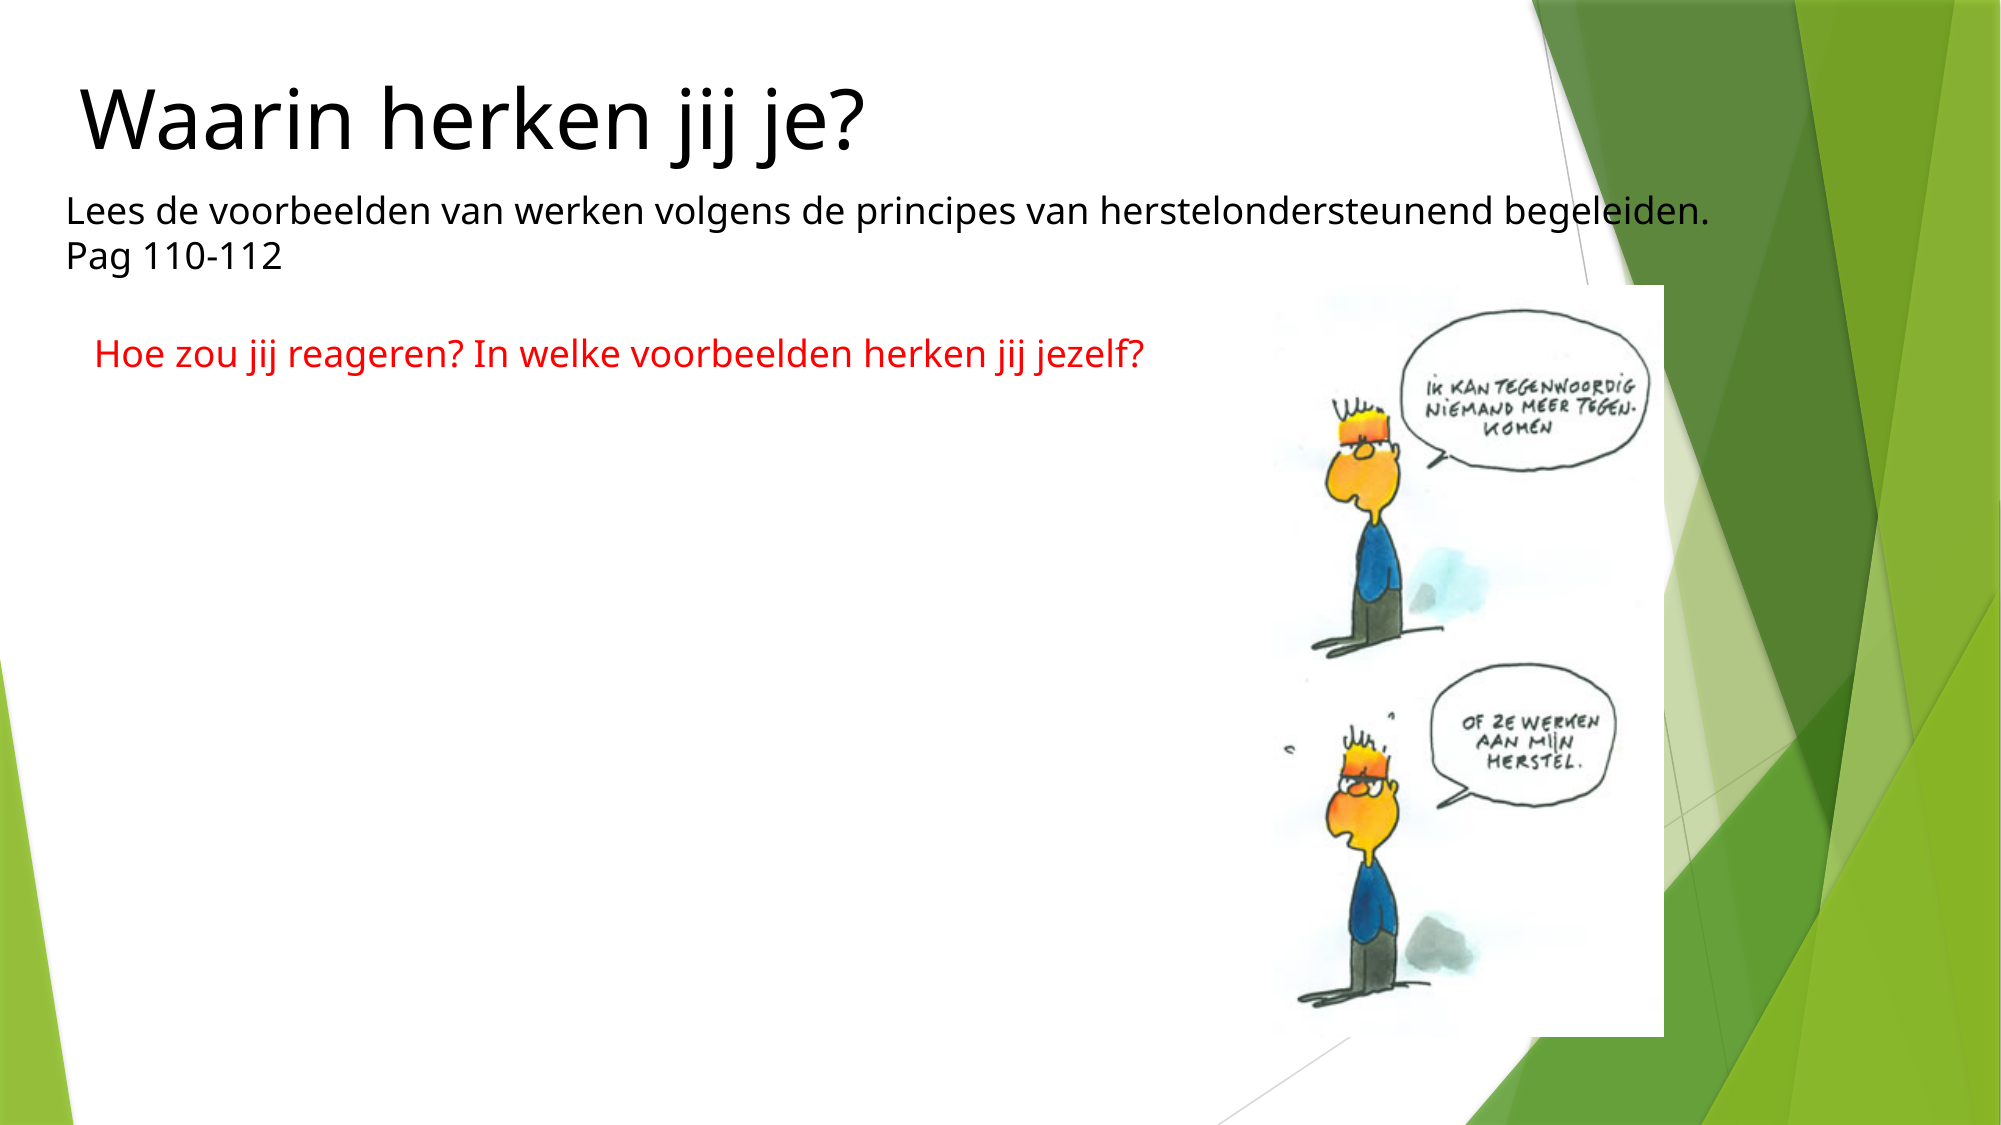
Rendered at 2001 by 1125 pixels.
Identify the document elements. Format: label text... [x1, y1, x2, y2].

text_box Hoe zou jij reageren? In welke voorbeelden herken jij jezelf? [79, 322, 1161, 383]
text_box Lees de voorbeelden van werken volgens de principes van herstelondersteunend begeleiden. Pag 110-112 [50, 179, 1727, 285]
picture [1272, 284, 1665, 1038]
text_box Waarin herken jij je? [64, 58, 882, 174]
